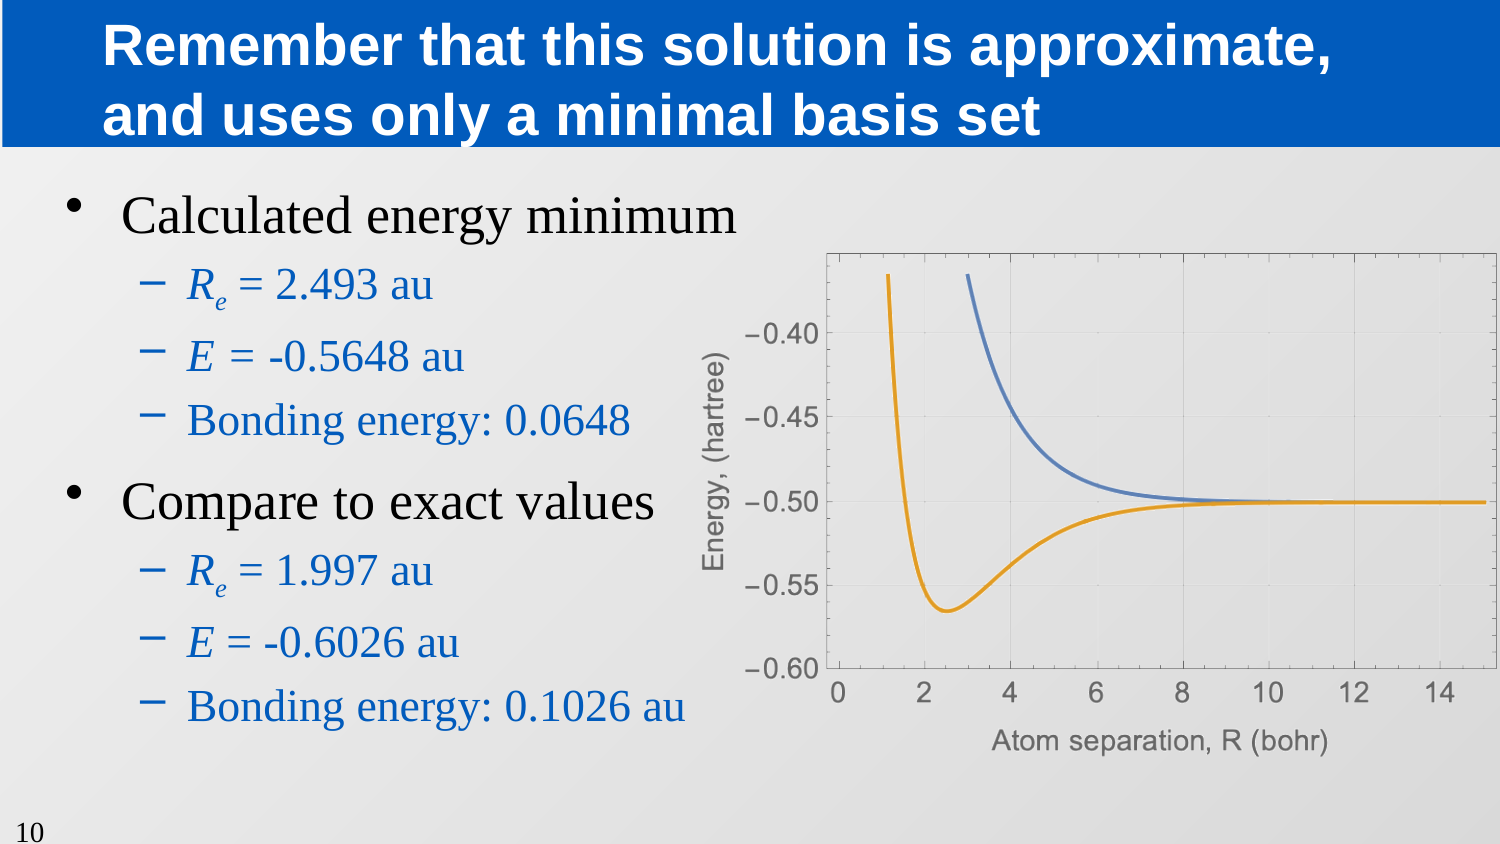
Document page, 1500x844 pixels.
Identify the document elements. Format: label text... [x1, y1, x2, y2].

list Calculated energy minimum Re = 2.493 au E = -0.5648 au Bonding energy: 0.0648 Compare to exact values Re = 1.997 au E = -0.6026 au Bonding energy: 0.1026 au [49, 171, 1488, 760]
picture [696, 252, 1499, 760]
title Remember that this solution is approximate, and uses only a minimal basis set [87, 0, 1363, 147]
slide_number 10 [0, 806, 101, 844]
